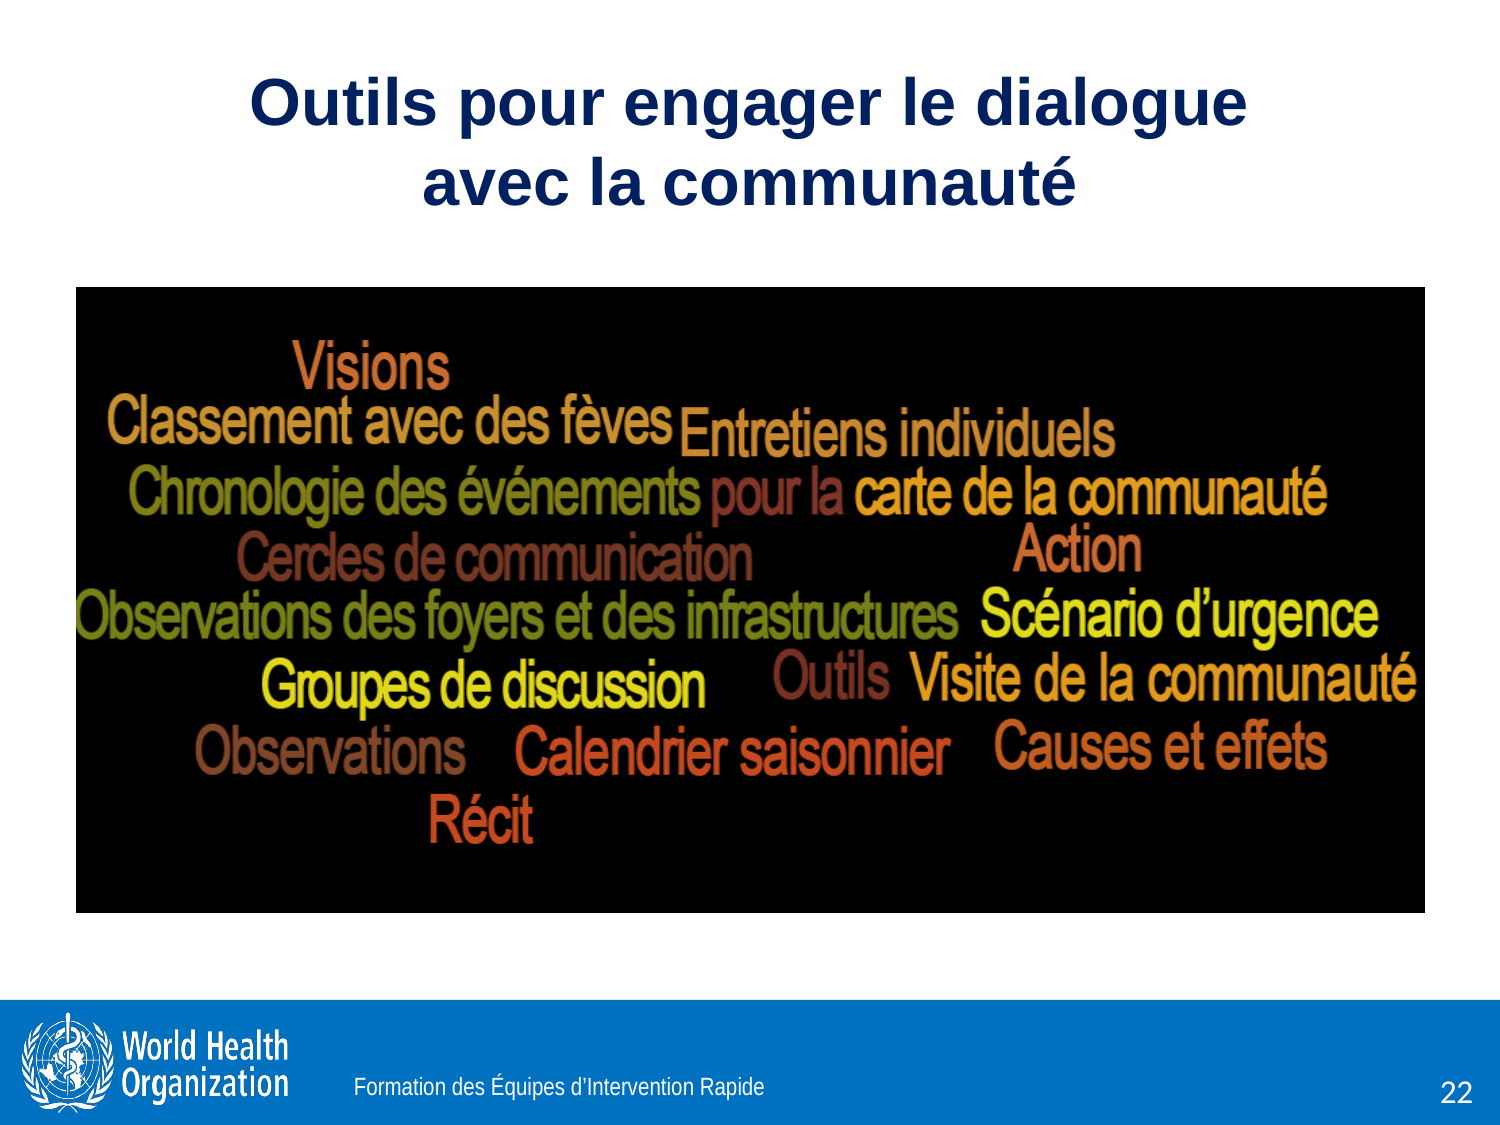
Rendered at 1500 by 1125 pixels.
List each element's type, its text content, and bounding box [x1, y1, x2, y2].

picture [21, 1012, 288, 1113]
title Outils pour engager le dialogue avec la communauté [75, 45, 1425, 233]
picture [76, 287, 1426, 913]
